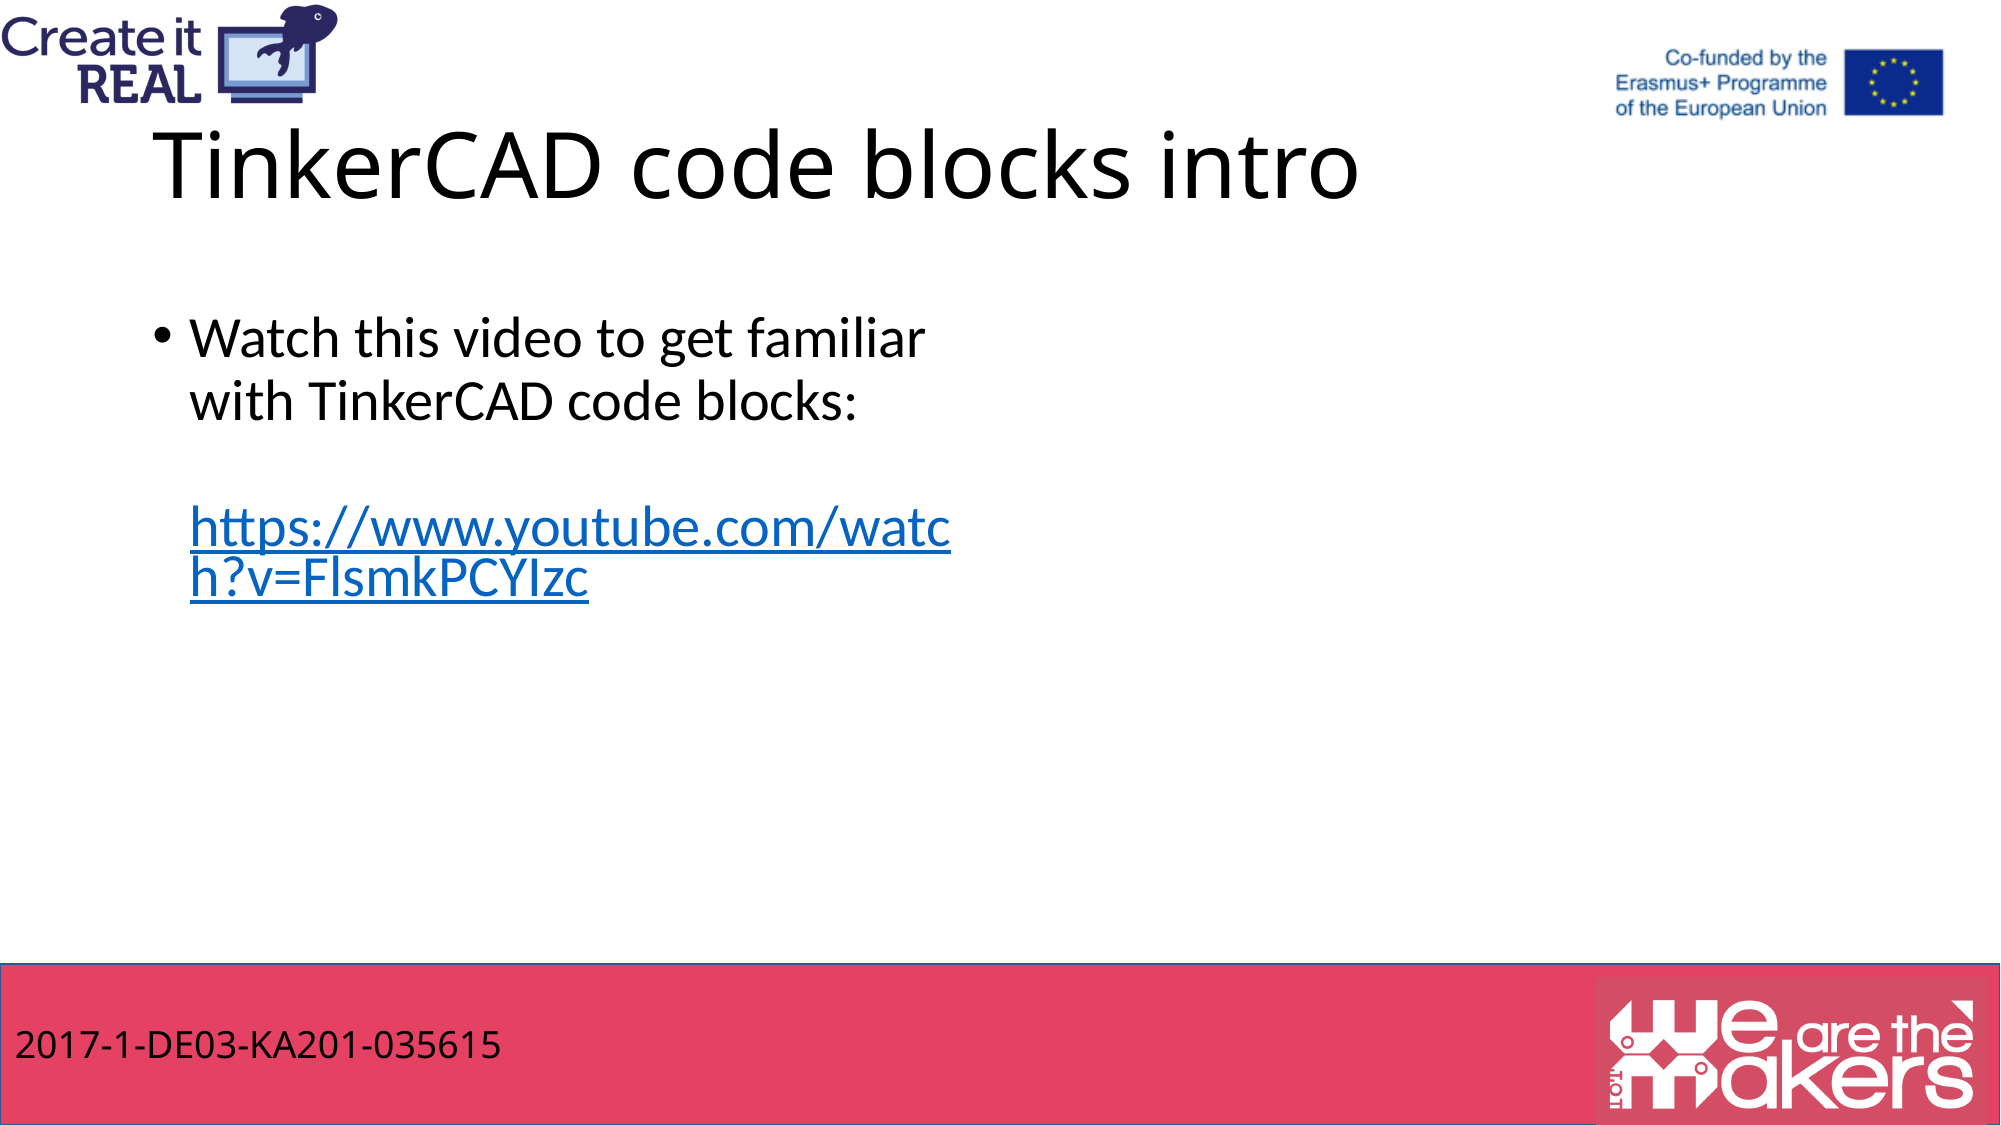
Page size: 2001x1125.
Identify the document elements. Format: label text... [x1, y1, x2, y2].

title TinkerCAD code blocks intro [137, 59, 1863, 278]
picture [0, 0, 338, 105]
picture [1596, 30, 1961, 136]
text_box 2017-1-DE03-KA201-035615 [0, 1013, 581, 1074]
list Watch this video to get familiar with TinkerCAD code blocks: https://www.youtube.com/watch?v=FlsmkPCYIzc [137, 299, 988, 779]
picture [1596, 977, 1987, 1125]
text_box [0, 963, 2000, 1125]
text_box [500, 509, 1500, 615]
